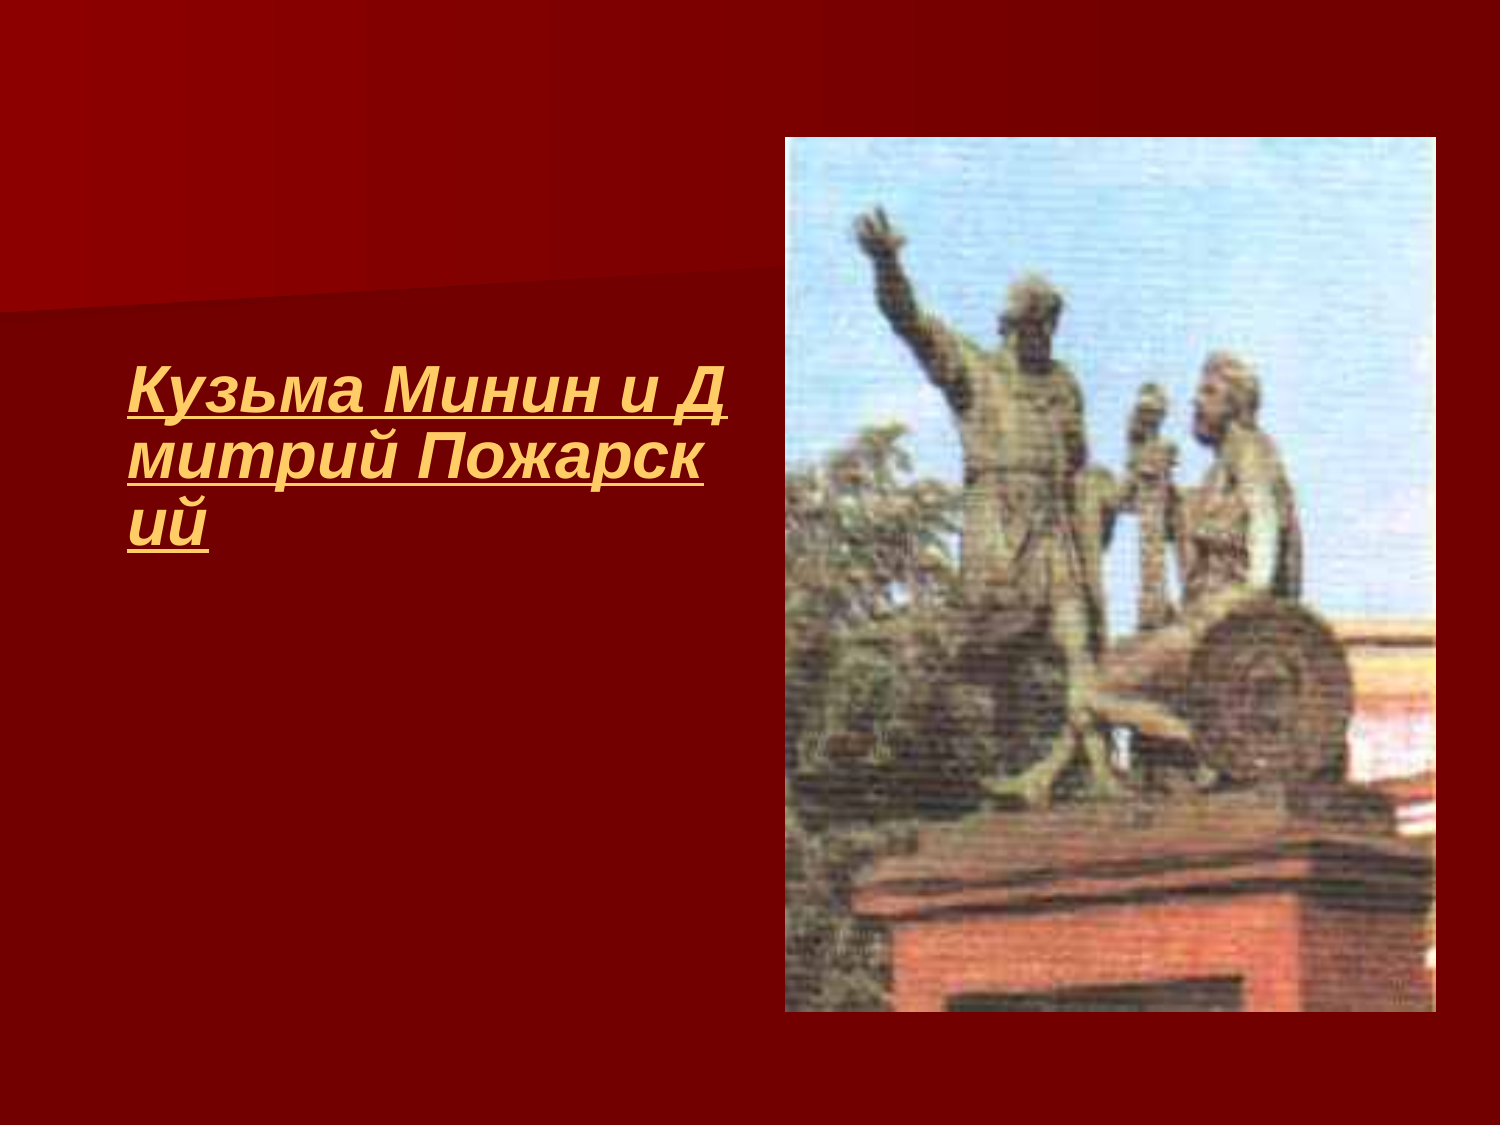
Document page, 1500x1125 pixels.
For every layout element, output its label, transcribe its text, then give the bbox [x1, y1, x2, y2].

text_box Кузьма Минин и Дмитрий Пожарский [112, 337, 750, 433]
picture [785, 136, 1436, 1012]
